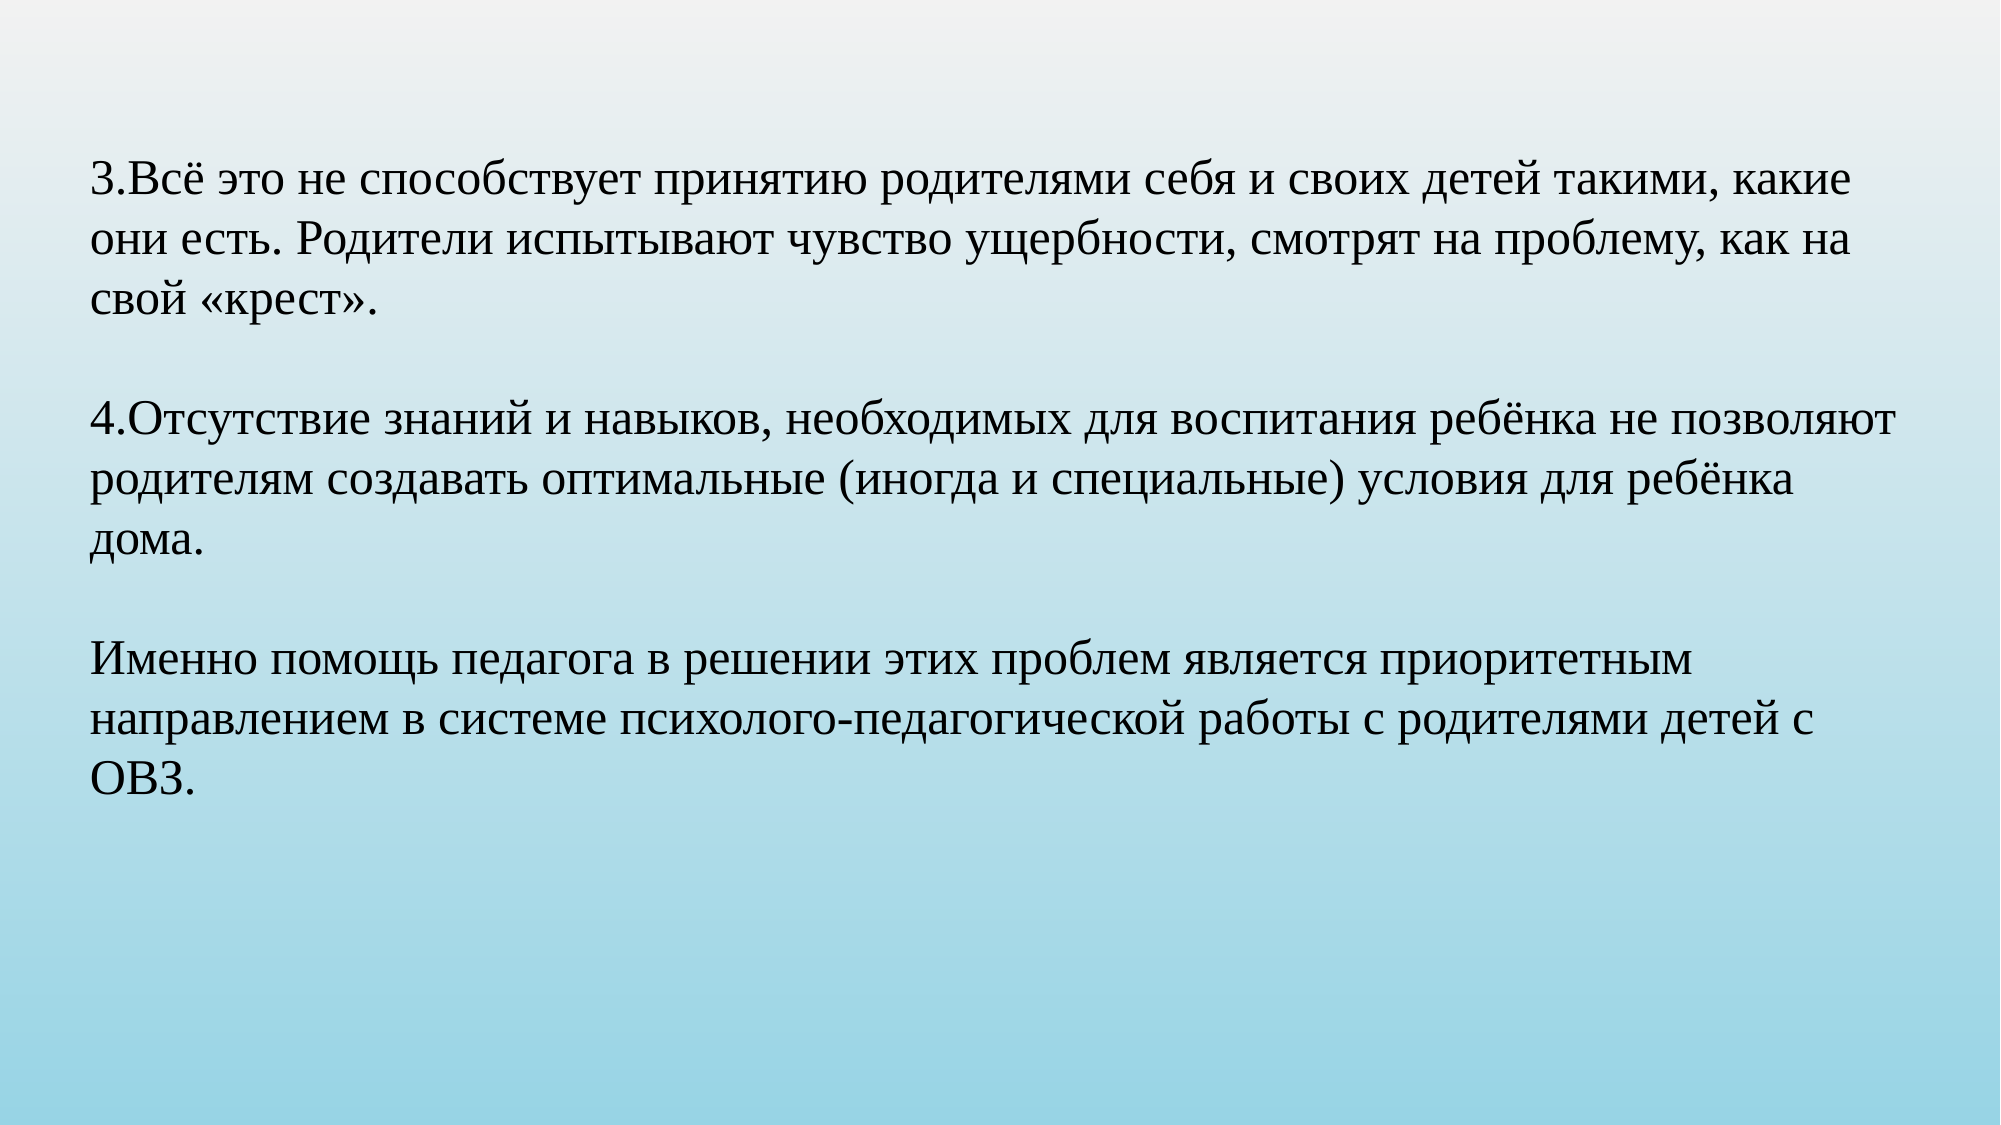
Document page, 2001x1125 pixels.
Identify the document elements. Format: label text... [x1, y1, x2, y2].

picture [137, 453, 1863, 672]
text_box 3.Всё это не способствует принятию родителями себя и своих детей такими, какие они есть. Родители испытывают чувство ущербности, смотрят на проблему, как на свой «крест». 4.Отсутствие знаний и навыков, необходимых для воспитания ребёнка не позволяют родителям создавать оптимальные (иногда и специальные) условия для ребёнка дома. Именно помощь педагога в решении этих проблем является приоритетным направлением в системе психолого-педагогической работы с родителями детей с ОВЗ. [75, 137, 1925, 813]
